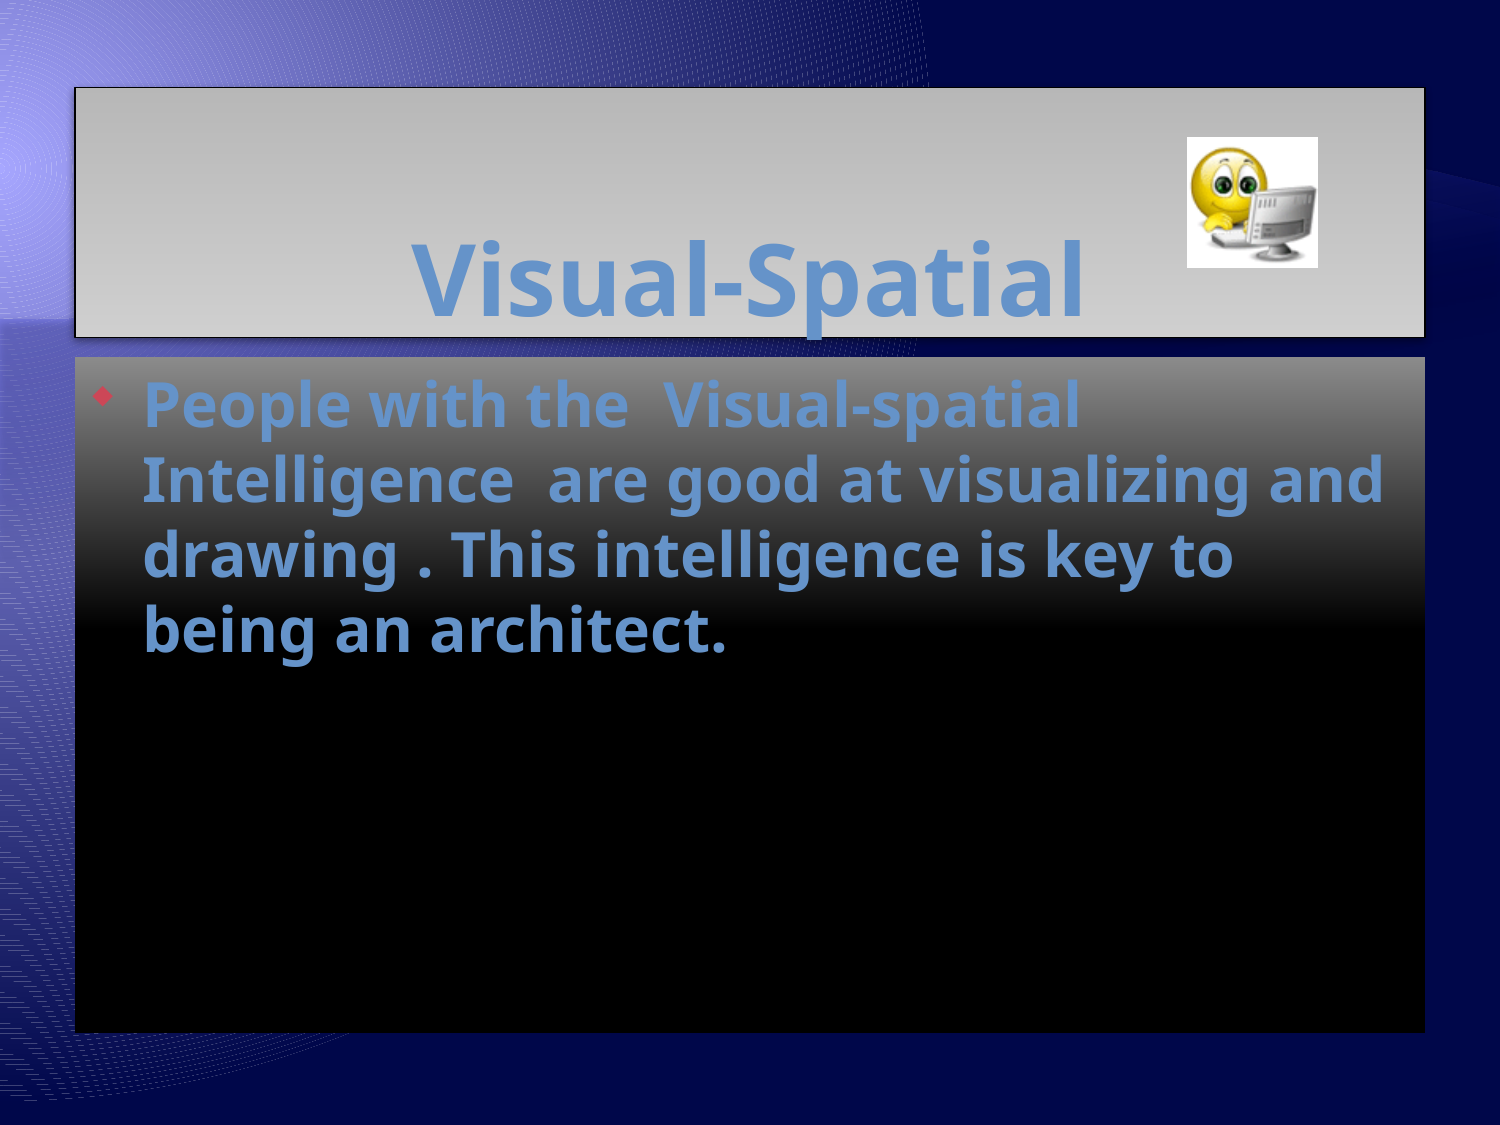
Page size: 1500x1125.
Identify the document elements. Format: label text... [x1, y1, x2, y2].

picture [1187, 137, 1318, 268]
title Visual-Spatial [74, 87, 1426, 338]
list People with the Visual-spatial Intelligence are good at visualizing and drawing . This intelligence is key to being an architect. [75, 357, 1425, 1033]
